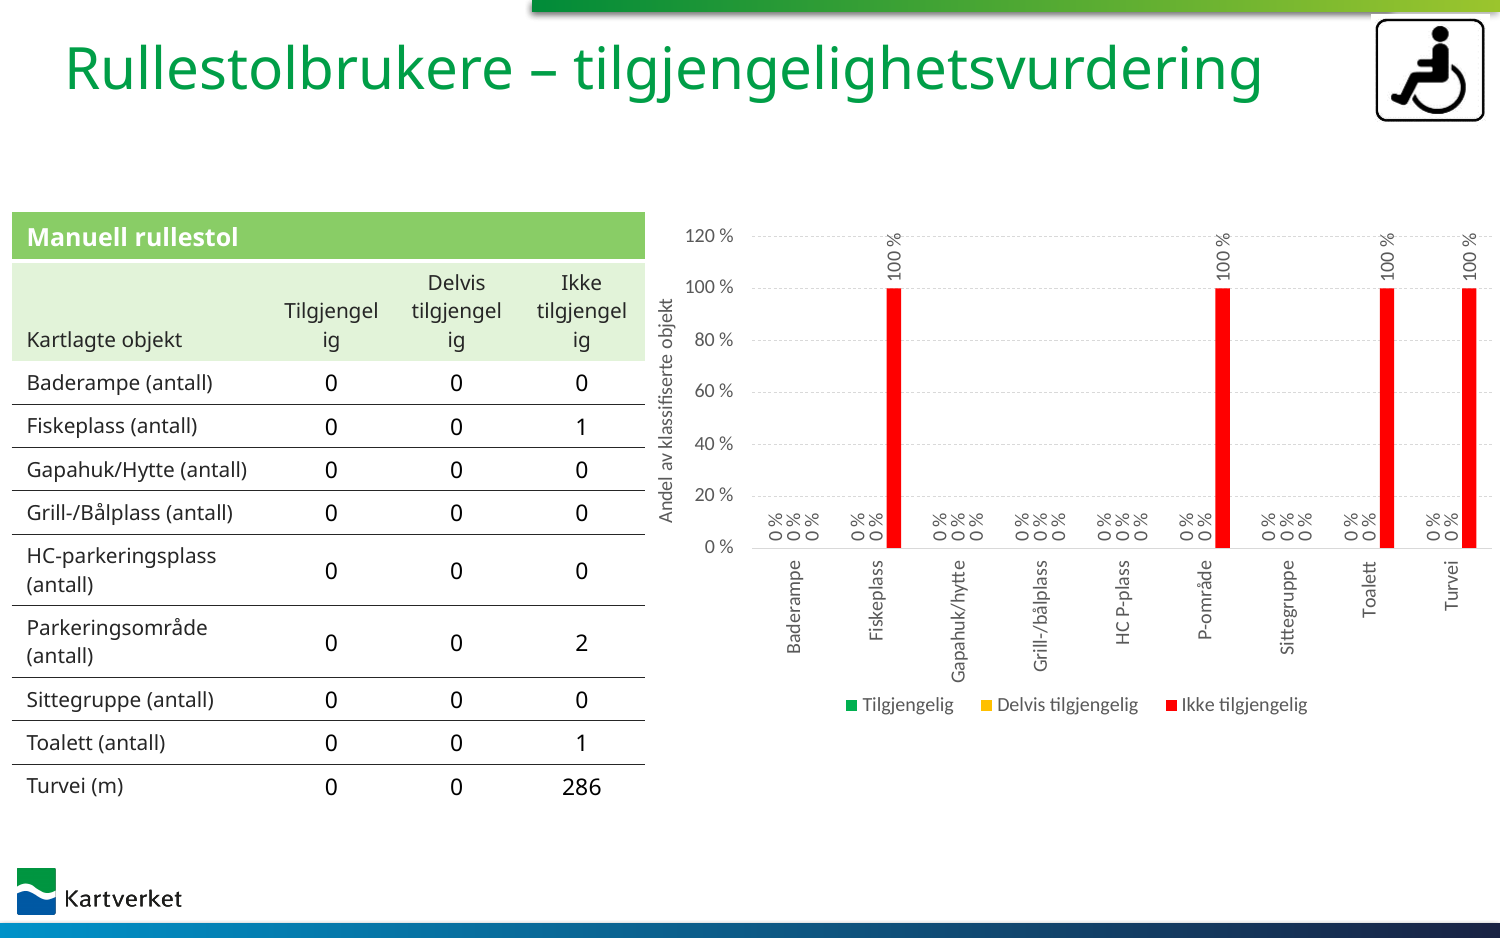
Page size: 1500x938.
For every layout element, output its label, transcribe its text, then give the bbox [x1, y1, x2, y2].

table_cell 0 [269, 721, 394, 764]
table_cell Grill-/Bålplass (antall) [12, 491, 269, 534]
table_cell Toalett (antall) [12, 721, 269, 764]
table_cell Gapahuk/Hytte (antall) [12, 448, 269, 490]
table_cell 0 [269, 606, 394, 677]
table_cell 286 [519, 765, 645, 807]
table_cell 0 [269, 765, 394, 807]
table_cell 0 [394, 721, 519, 764]
table_cell Kartlagte objekt [12, 263, 269, 361]
table_cell Turvei (m) [12, 765, 269, 807]
table_cell 0 [394, 535, 519, 605]
table_cell 0 [269, 405, 394, 447]
table_cell 0 [519, 448, 638, 490]
table_cell 2 [519, 606, 638, 677]
table_header Manuell rullestol [12, 212, 645, 259]
table_cell Baderampe (antall) [12, 361, 269, 404]
table_cell 0 [269, 678, 394, 720]
table_cell Sittegruppe (antall) [12, 678, 269, 720]
table_cell 0 [394, 678, 519, 720]
text_box Rullestolbrukere – tilgjengelighetsvurdering [49, 12, 1372, 109]
picture [643, 218, 1500, 728]
table_cell 0 [519, 678, 638, 720]
table_cell 0 [519, 535, 638, 605]
table_cell 0 [394, 361, 519, 404]
table_cell 0 [394, 765, 519, 807]
table_cell 0 [269, 361, 394, 404]
table_cell 0 [269, 491, 394, 534]
table_cell 1 [519, 405, 638, 447]
table_cell 0 [394, 491, 519, 534]
table_cell 0 [269, 448, 394, 490]
table_cell Tilgjengelig [269, 263, 394, 361]
table_cell Parkeringsområde (antall) [12, 606, 269, 677]
picture [1371, 13, 1491, 127]
table_cell Ikke tilgjengelig [519, 263, 638, 361]
table_cell 0 [519, 361, 638, 404]
table_cell 1 [519, 721, 645, 764]
table_cell 0 [394, 606, 519, 677]
table_cell 0 [269, 535, 394, 605]
table_cell HC-parkeringsplass (antall) [12, 535, 269, 605]
table_cell 0 [394, 448, 519, 490]
table_cell Fiskeplass (antall) [12, 405, 269, 447]
table_cell 0 [394, 405, 519, 447]
table_cell Delvis tilgjengelig [394, 263, 519, 361]
table_cell 0 [519, 491, 638, 534]
